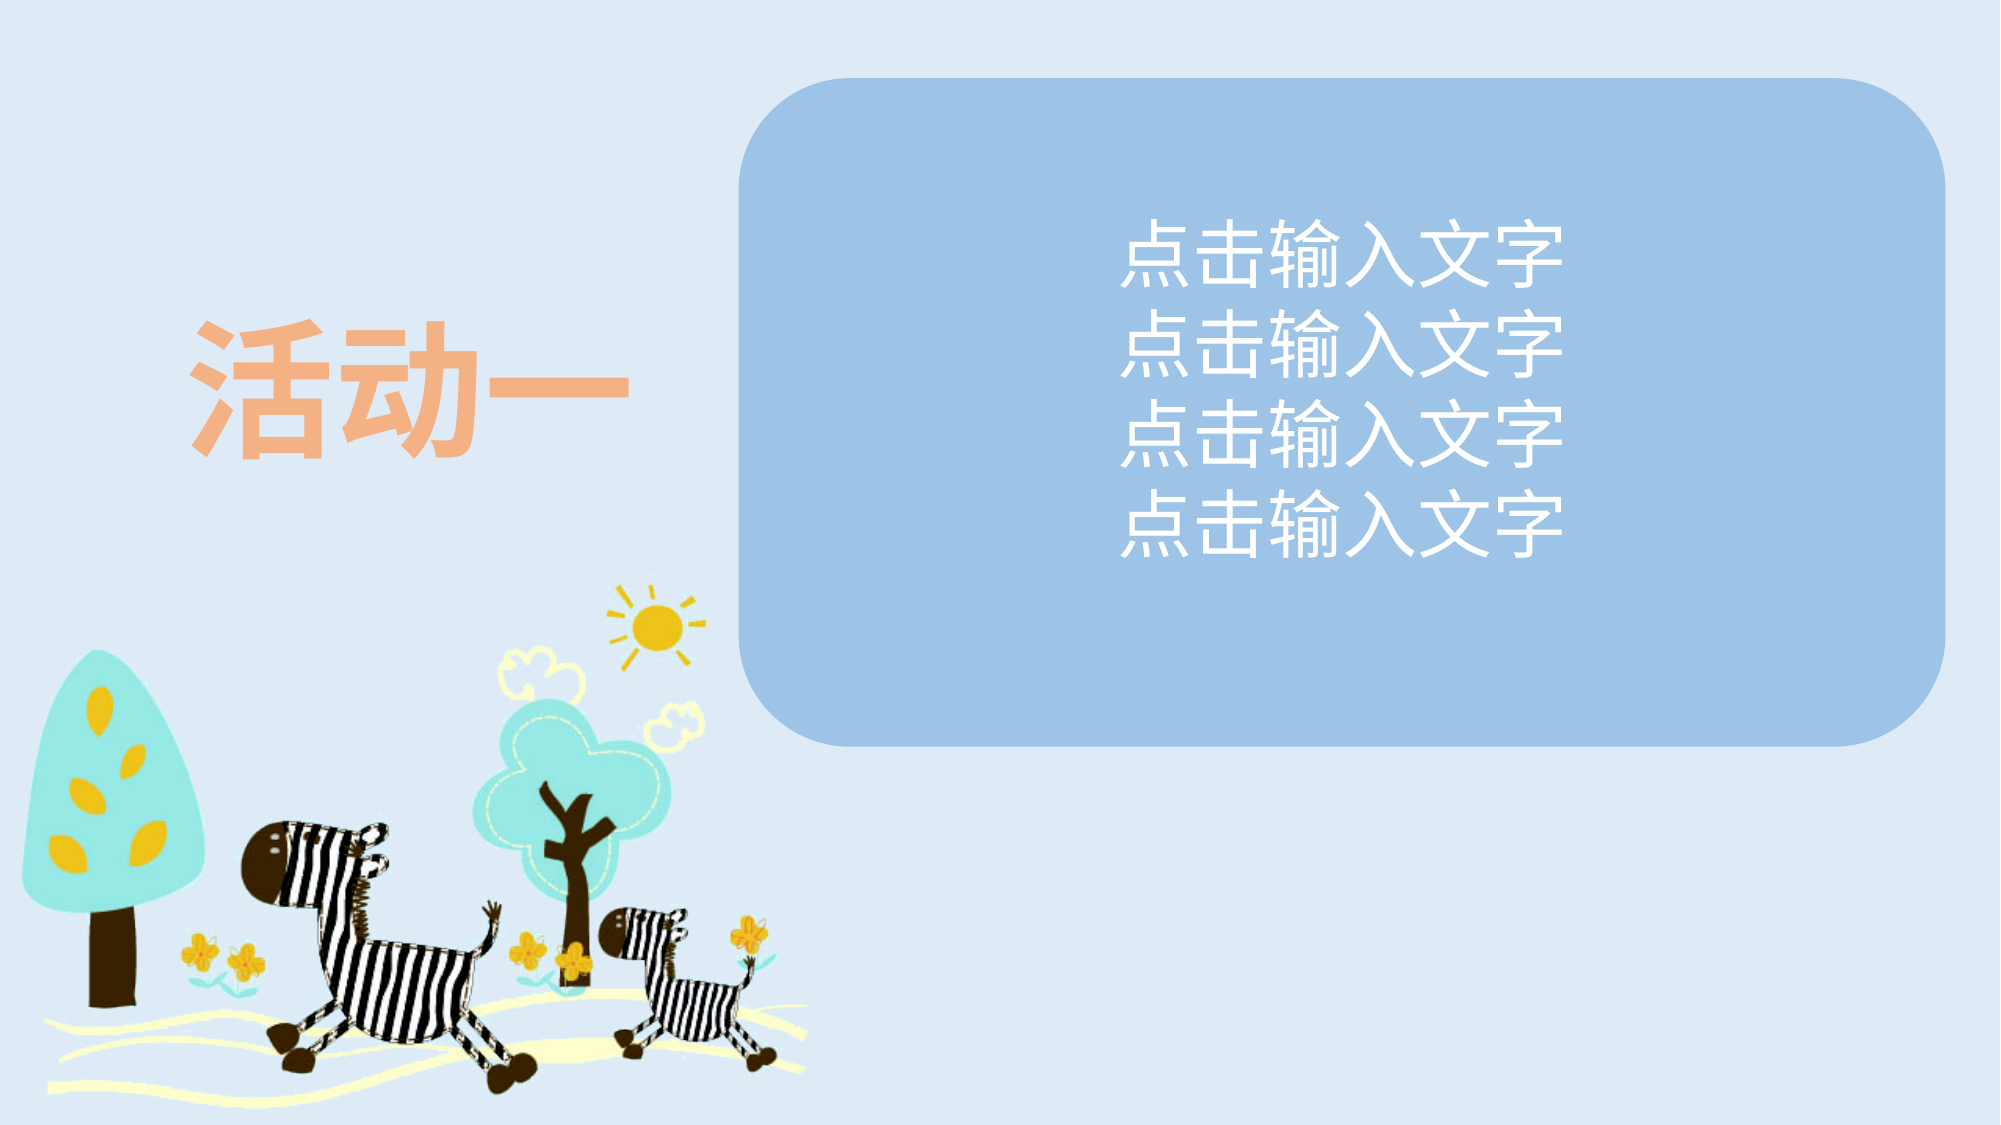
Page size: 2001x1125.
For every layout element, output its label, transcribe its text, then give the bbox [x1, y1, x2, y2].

picture [0, 412, 875, 1125]
text_box 活动一 [0, 289, 824, 412]
text_box [737, 77, 1947, 748]
text_box 点击输入文字 点击输入文字 点击输入文字 点击输入文字 [824, 200, 1860, 621]
